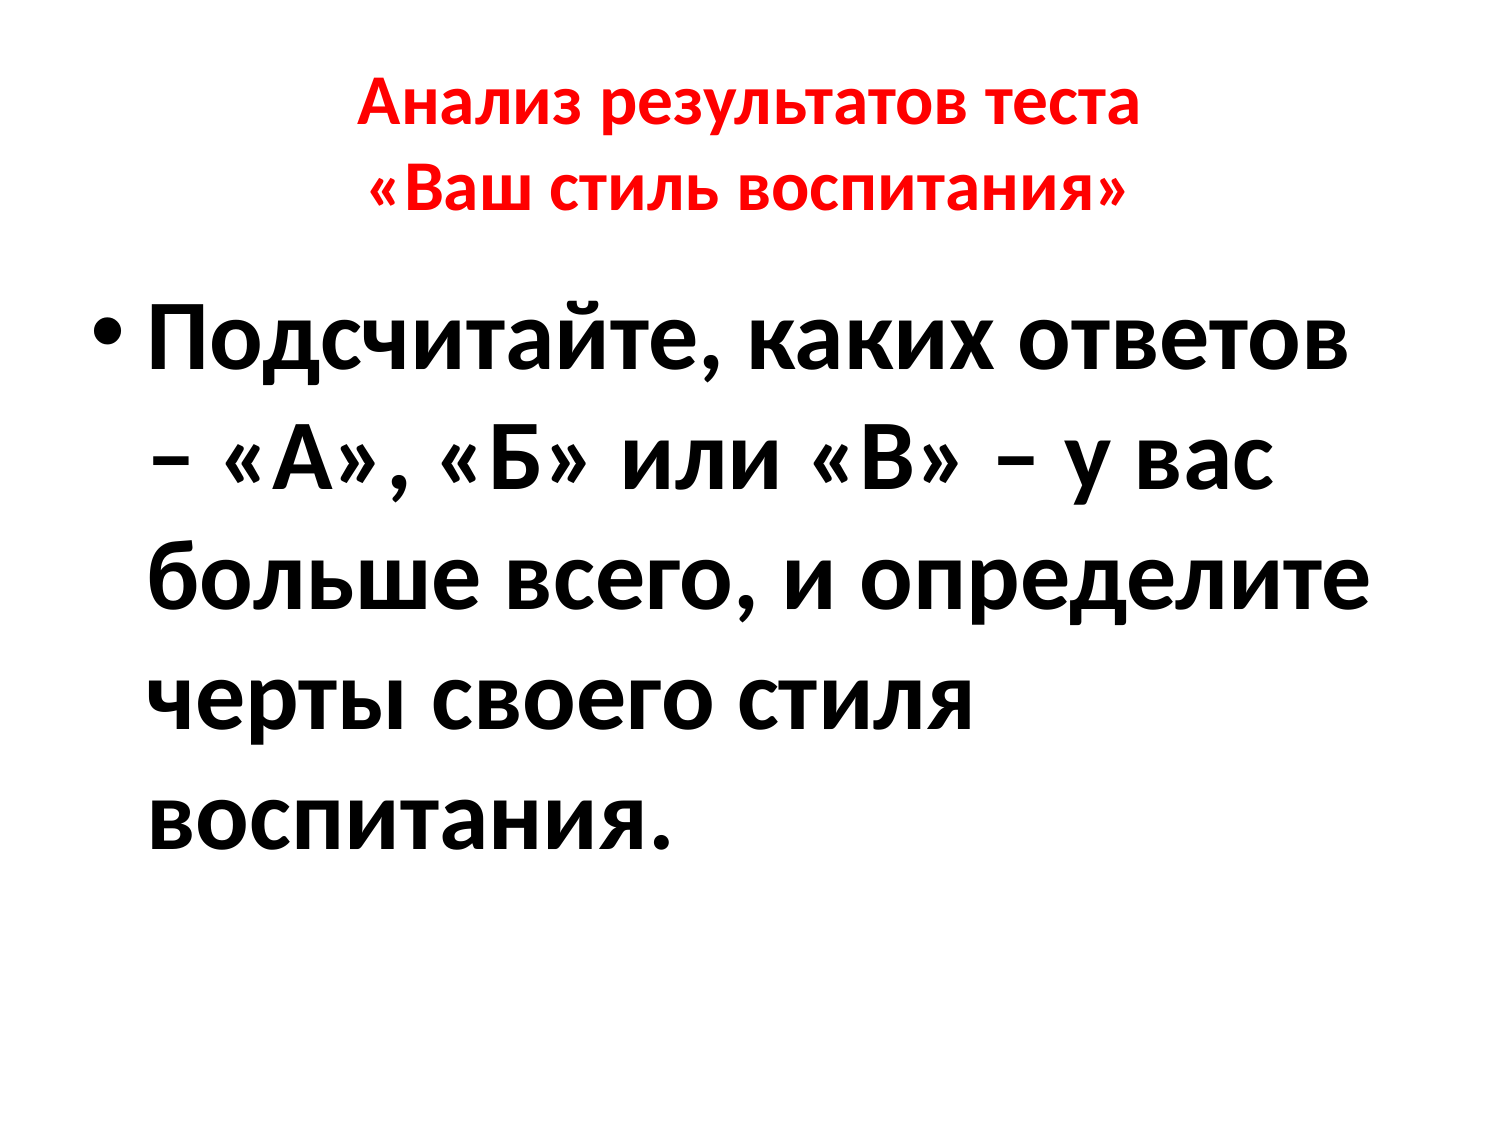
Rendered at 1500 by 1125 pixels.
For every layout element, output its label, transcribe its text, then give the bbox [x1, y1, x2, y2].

list Подсчитайте, каких ответов – «А», «Б» или «В» – у вас больше всего, и определите черты своего стиля воспитания. [75, 262, 1425, 1005]
title Анализ результатов теста «Ваш стиль воспитания» [75, 45, 1425, 233]
